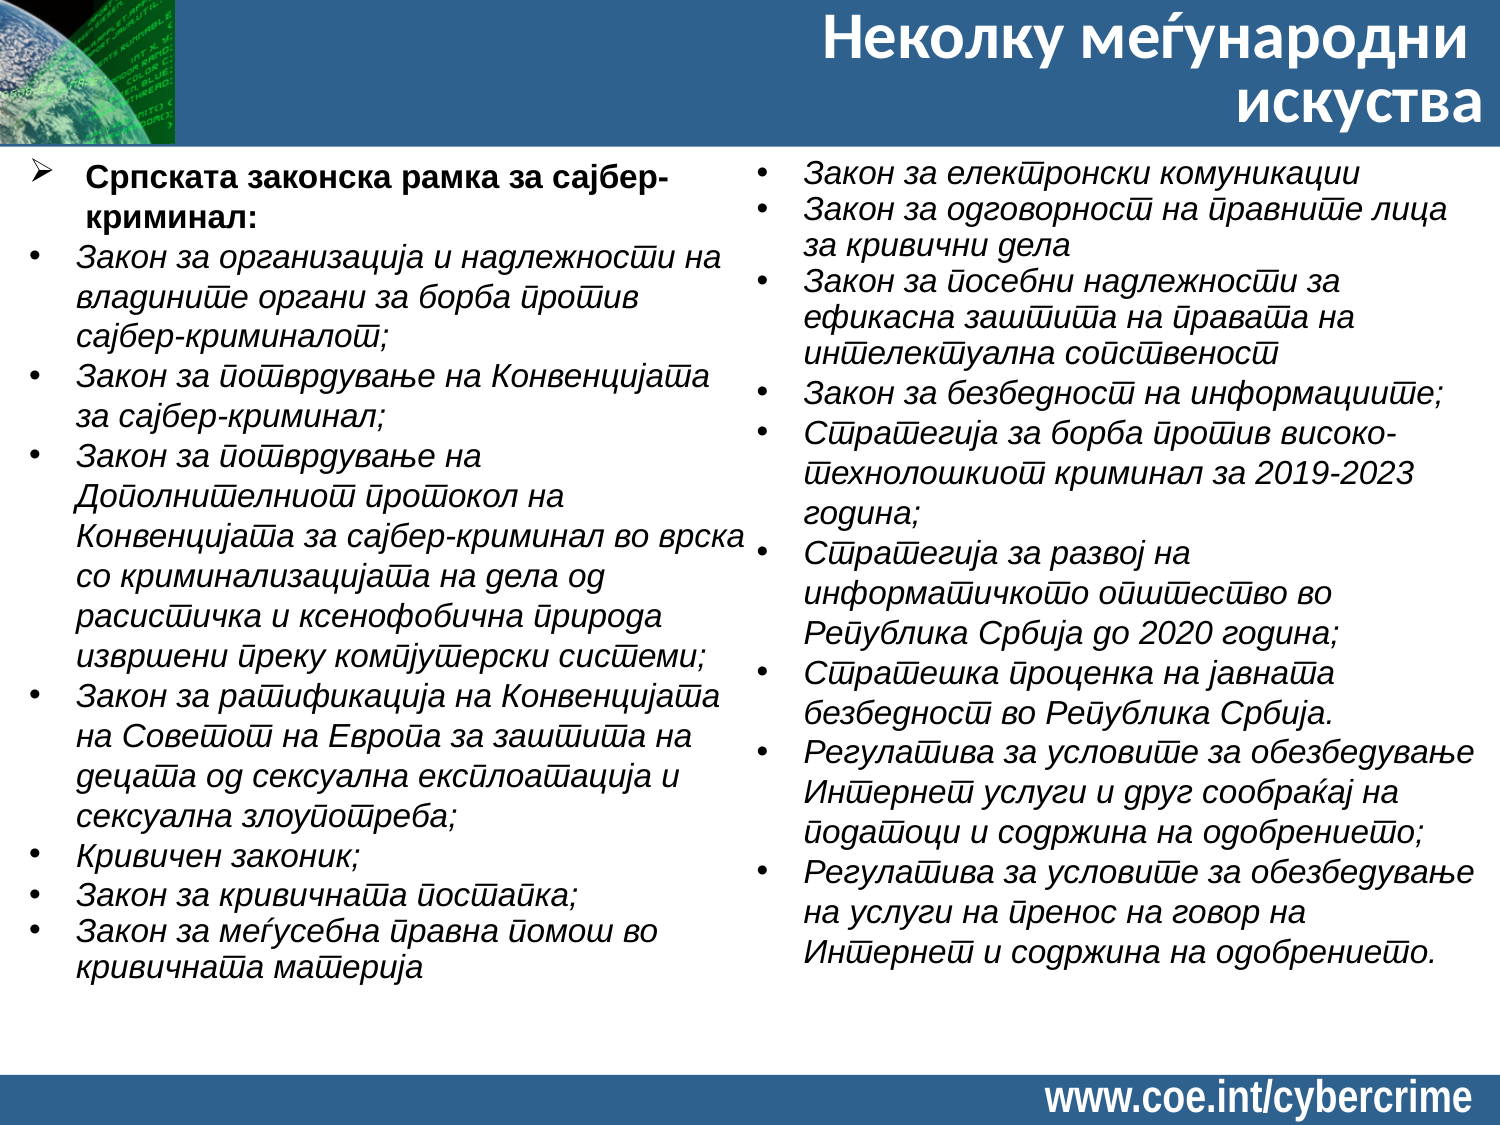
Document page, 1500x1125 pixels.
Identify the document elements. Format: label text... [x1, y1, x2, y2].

text_box Закон за електронски комуникации Закон за одговорност на правните лица за кривични дела Закон за посебни надлежности за ефикасна заштита на правата на интелектуална сопственост Закон за безбедност на информациите; Стратегија за борба против високо-технолошкиот криминал за 2019-2023 година; Стратегија за развој на информатичкото општество во Република Србија до 2020 година; Стратешка проценка на јавната безбедност во Република Србија. Регулатива за условите за обезбедување Интернет услуги и друг сообраќај на податоци и содржина на одобрението; Регулатива за условите за обезбедување на услуги на пренос на говор на Интернет и содржина на одобрението. [741, 148, 1500, 978]
picture [0, 0, 175, 144]
text_box Српската законска рамка за сајбер-криминал: Закон за организација и надлежности на владините органи за борба против сајбер-криминалот; Закон за потврдување на Конвенцијата за сајбер-криминал; Закон за потврдување на Дополнителниот протокол на Конвенцијата за сајбер-криминал во врска со криминализацијата на дела од расистичка и ксенофобична природа извршени преку компјутерски системи; Закон за ратификација на Конвенцијата на Советот на Европа за заштита на децата од сексуална експлоатација и сексуална злоупотреба; Кривичен законик; Закон за кривичната постапка; Закон за меѓусебна правна помош во кривичната материја [14, 147, 765, 993]
text_box [0, 1073, 1030, 1125]
text_box Неколку меѓународни искуства [178, 0, 1500, 148]
text_box www.coe.int/cybercrime [1030, 1059, 1500, 1125]
